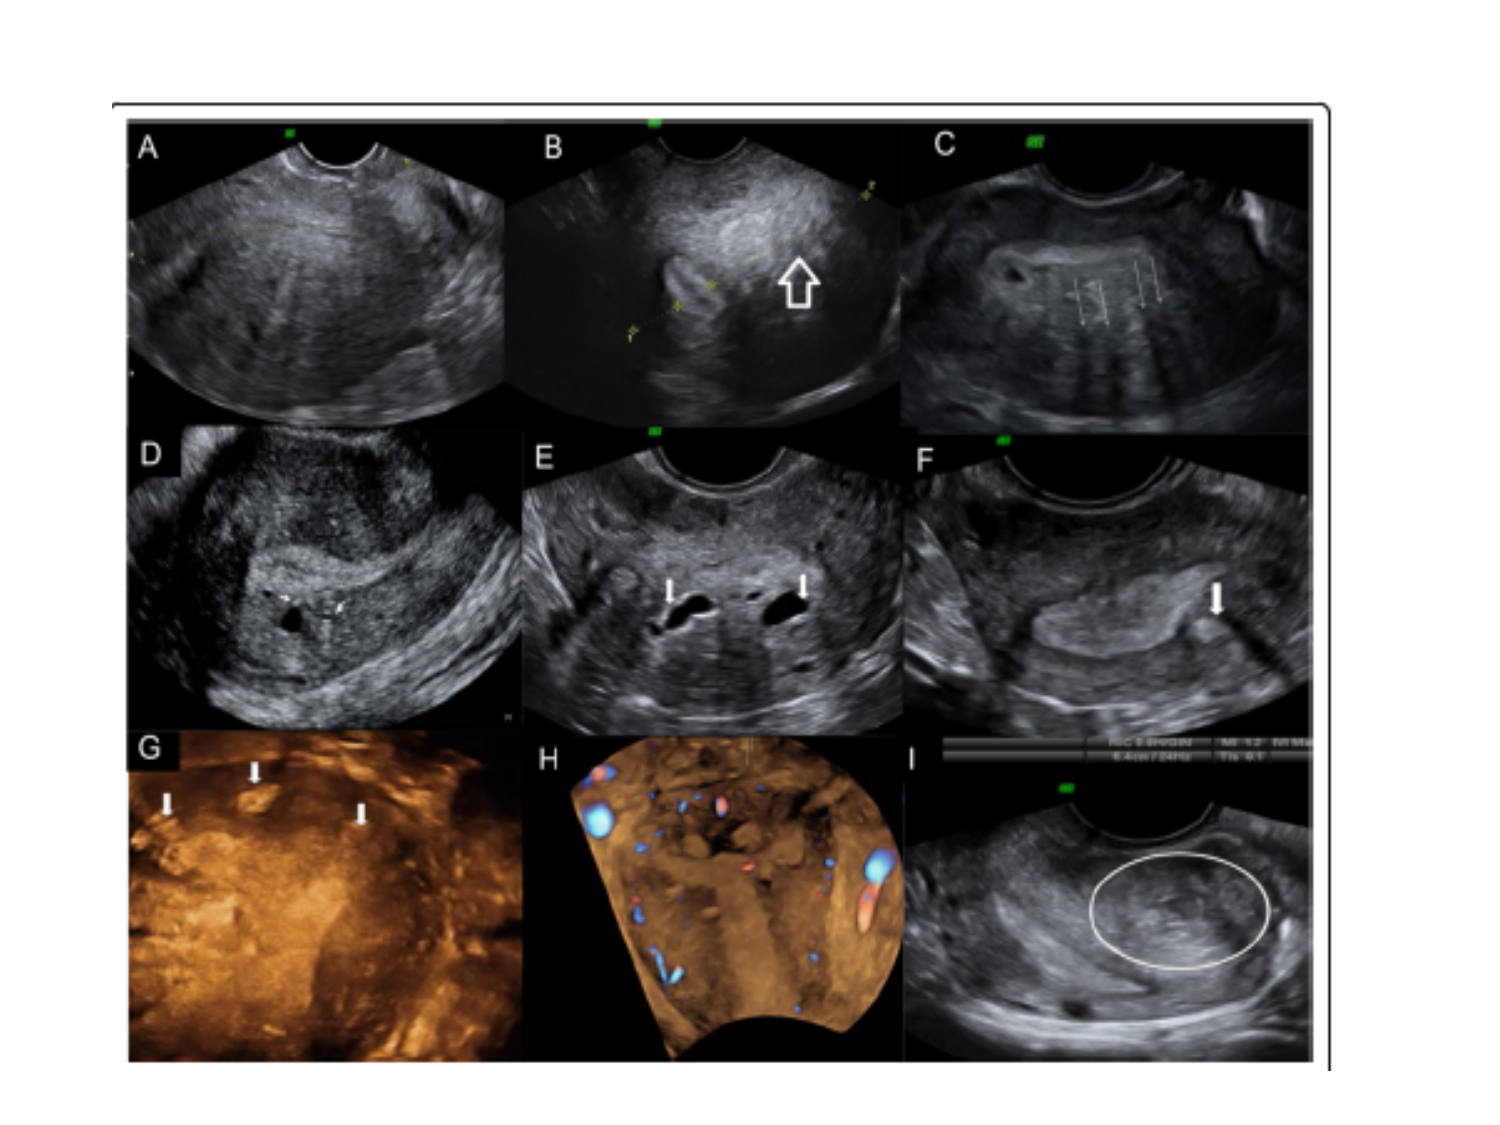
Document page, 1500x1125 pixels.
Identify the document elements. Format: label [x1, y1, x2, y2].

picture [111, 101, 1334, 1071]
